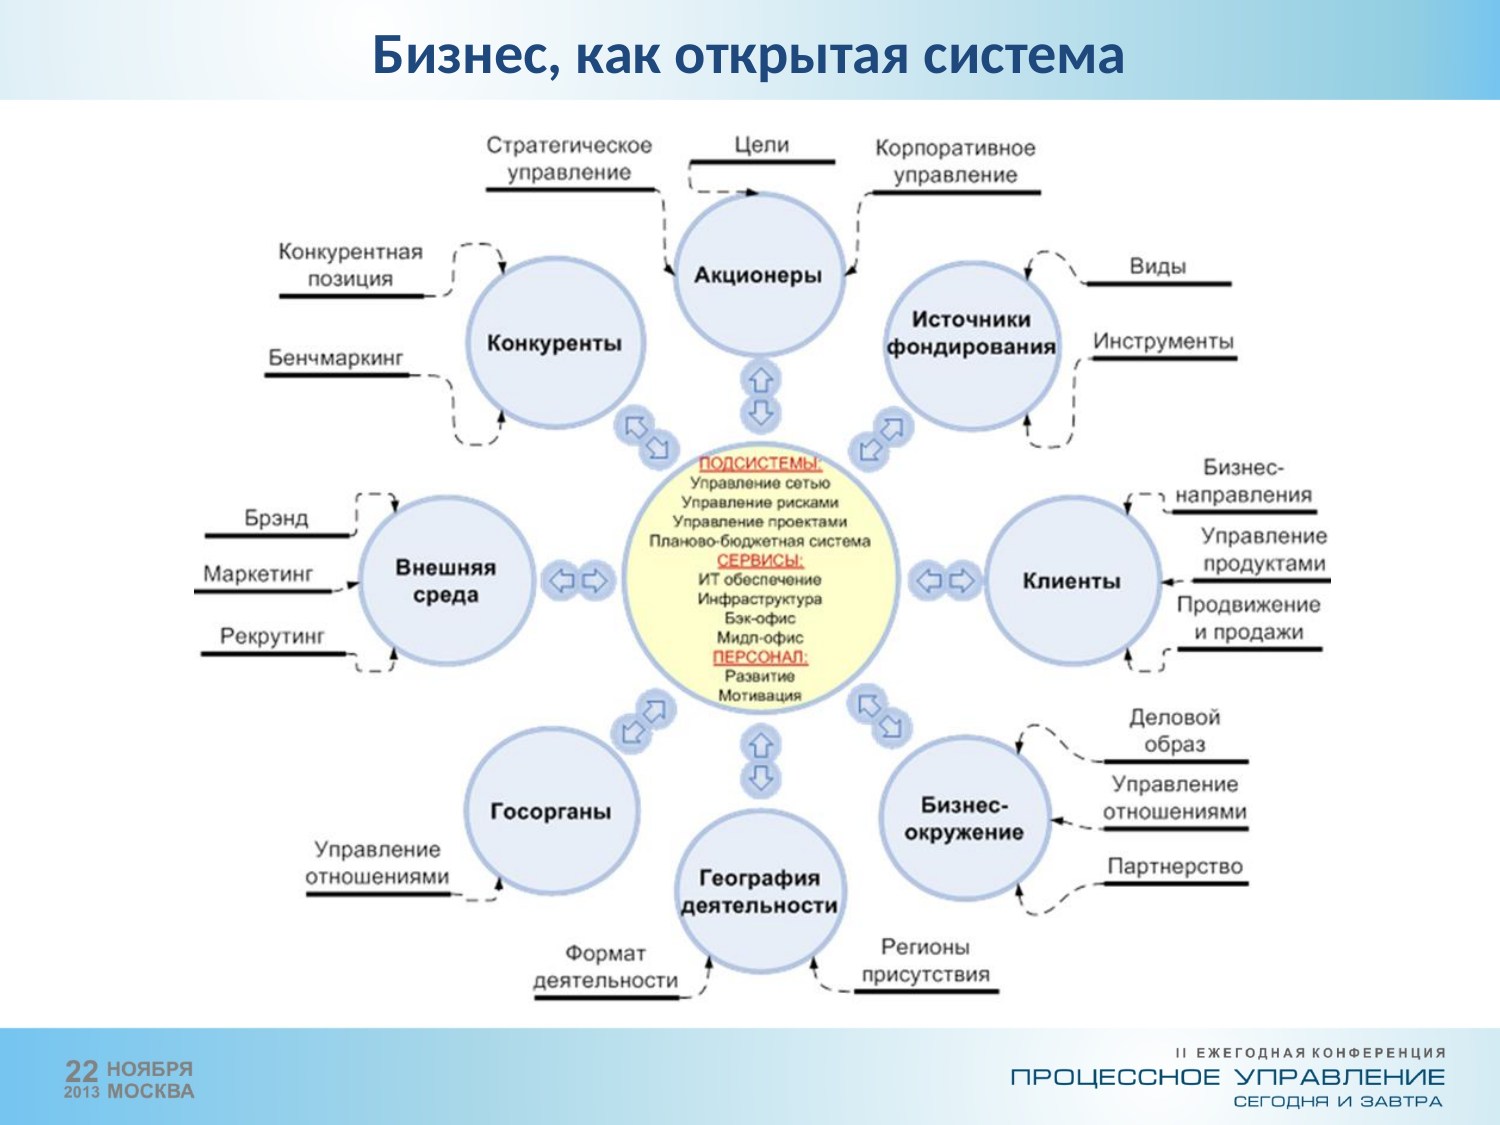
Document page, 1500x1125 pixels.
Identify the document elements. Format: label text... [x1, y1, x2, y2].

list Бизнес, как открытая система [29, 7, 1471, 109]
picture [0, 0, 1500, 1125]
